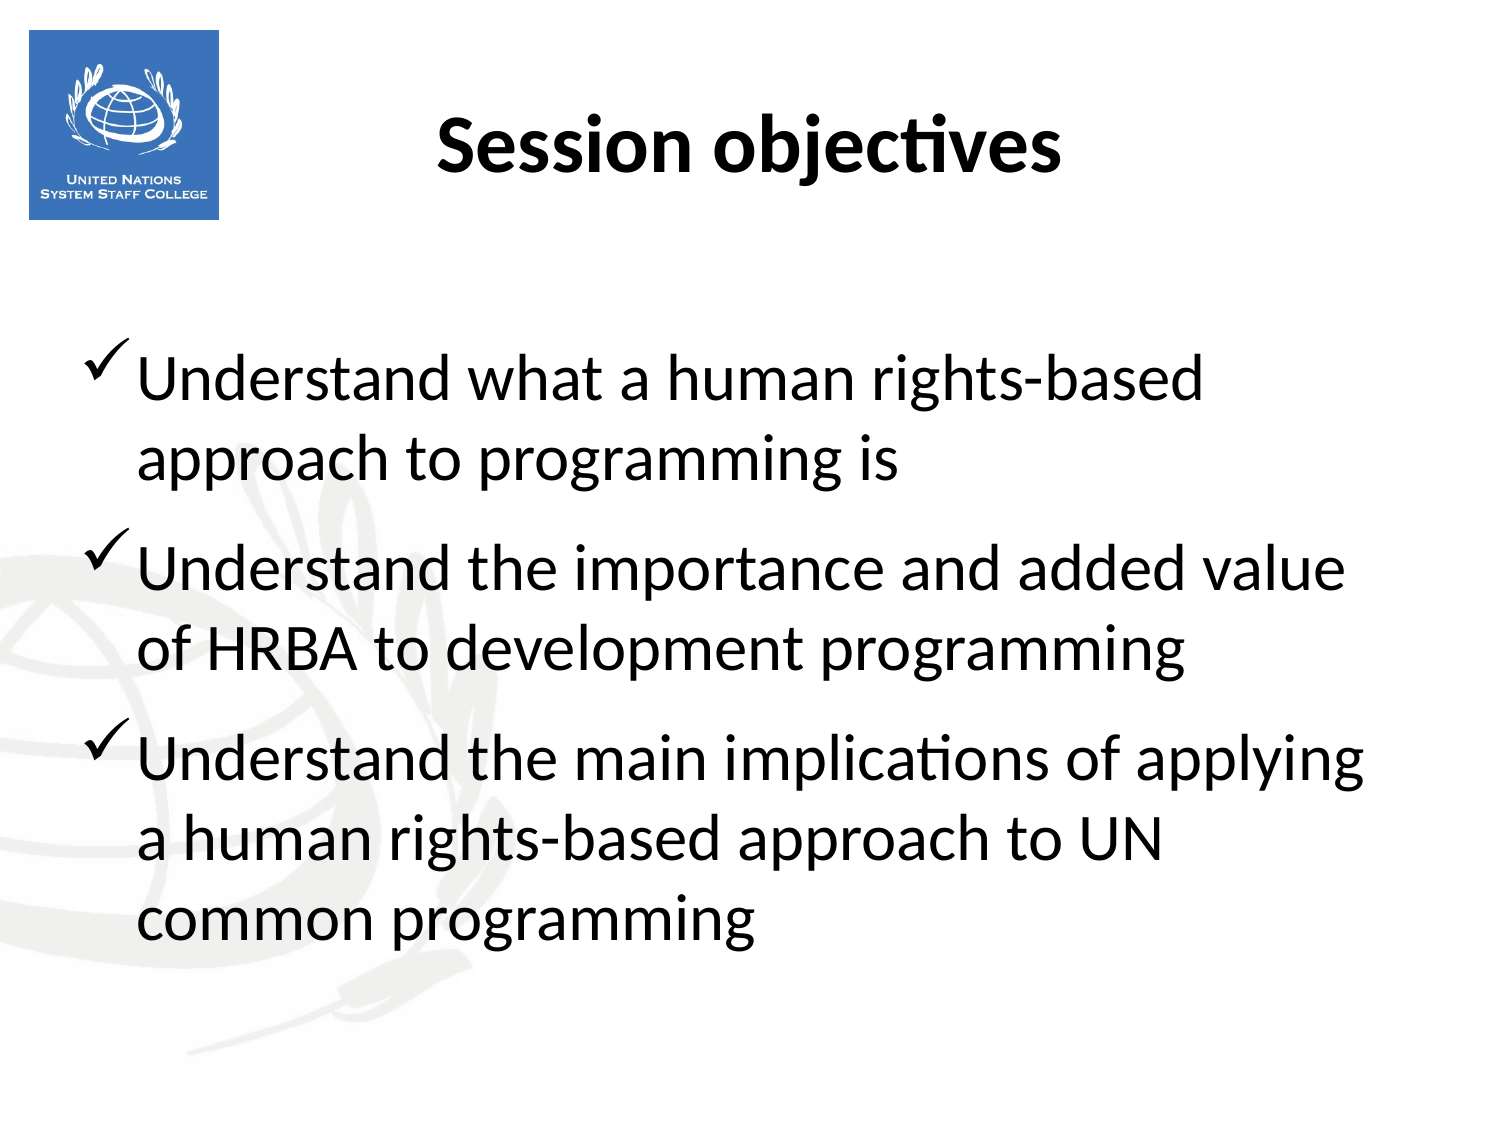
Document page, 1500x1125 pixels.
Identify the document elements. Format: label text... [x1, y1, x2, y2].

picture [29, 30, 219, 220]
title Session objectives [74, 44, 1426, 233]
list Understand what a human rights-based approach to programming is Understand the importance and added value of HRBA to development programming Understand the main implications of applying a human rights-based approach to UN common programming [64, 326, 1416, 1069]
